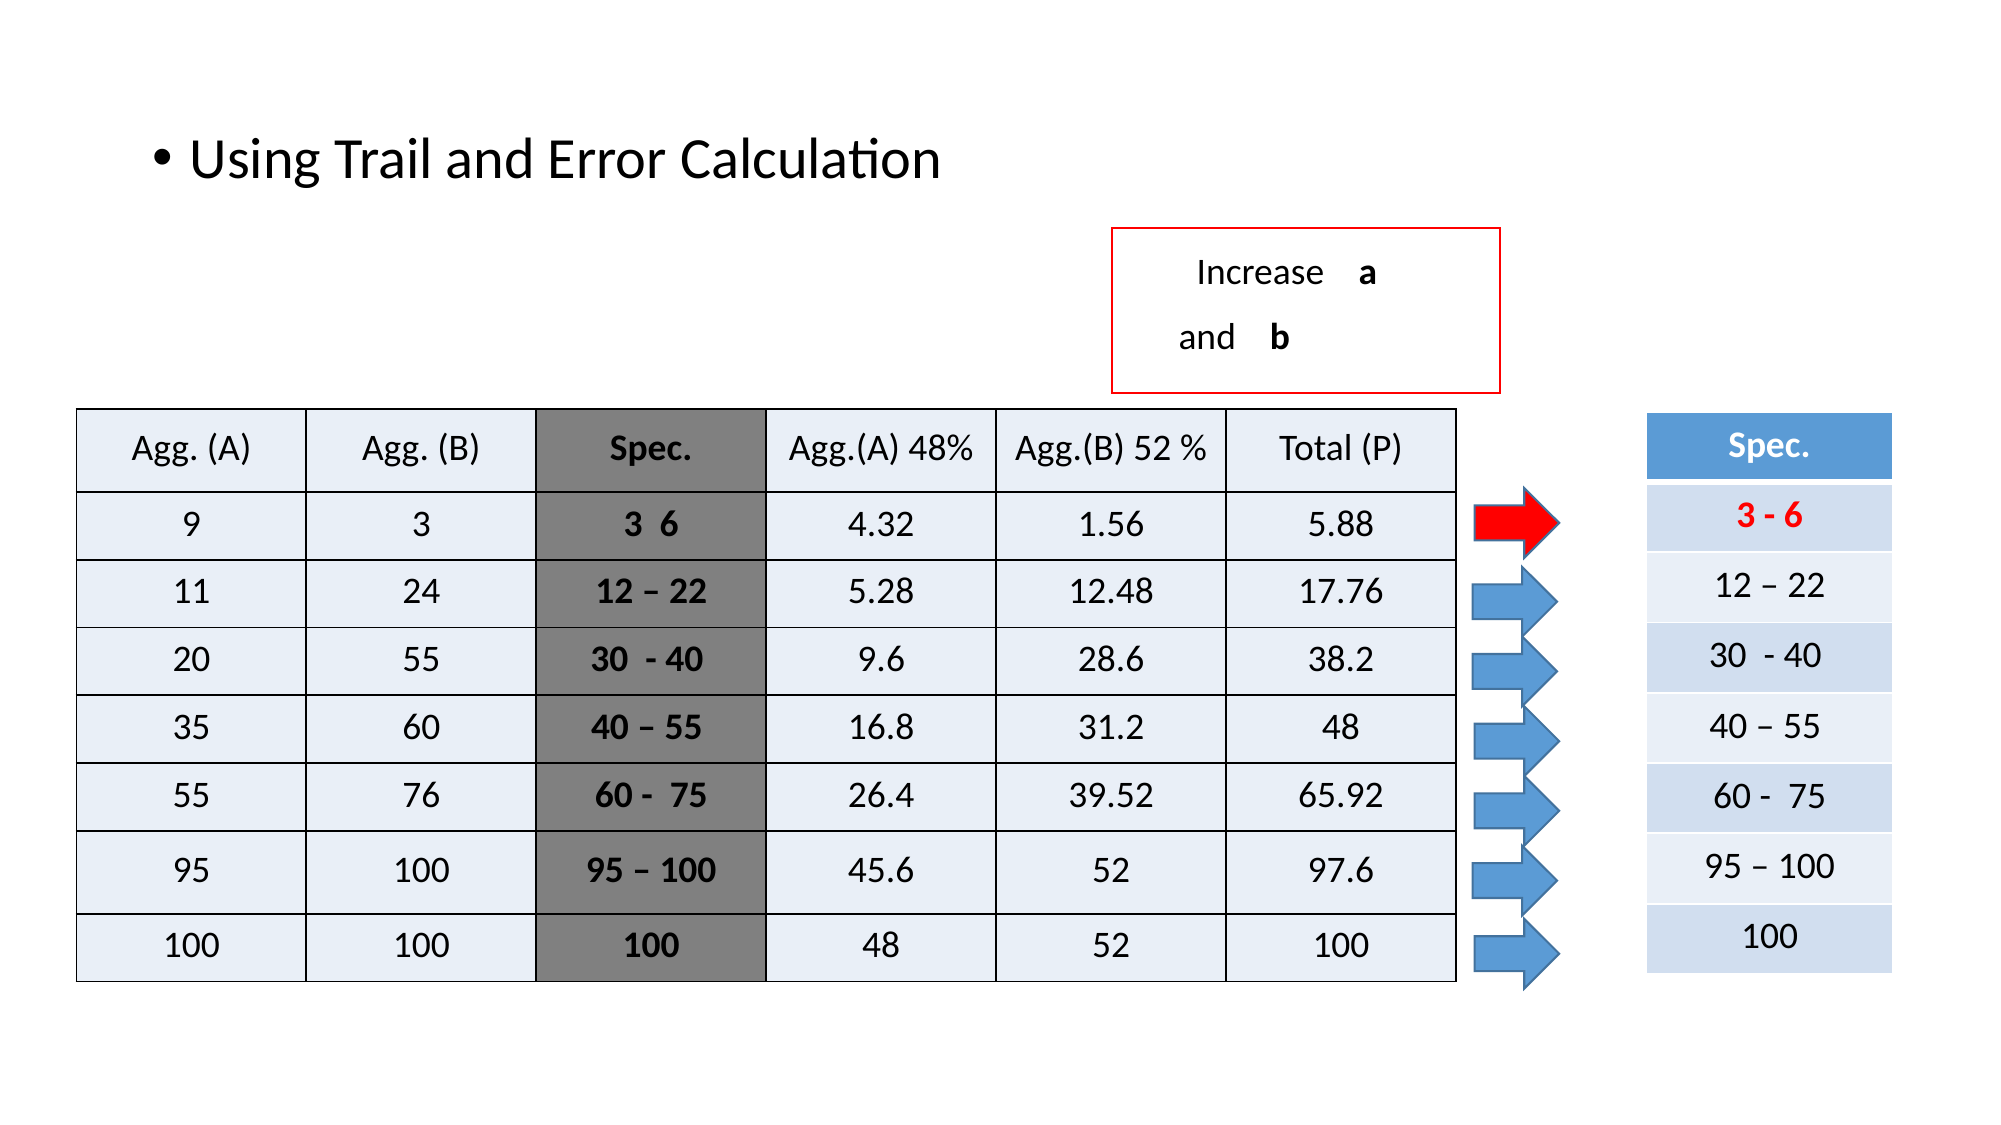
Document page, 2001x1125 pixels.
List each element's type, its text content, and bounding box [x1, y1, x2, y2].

table_cell 95 – 100 [1647, 834, 1892, 903]
table_cell 52 [997, 915, 1225, 981]
text_box [1473, 773, 1561, 847]
table_cell 97.6 [1227, 832, 1455, 913]
table_cell 45.6 [767, 832, 995, 913]
table_cell 30 - 40 [537, 628, 765, 694]
table_cell 3 6 [537, 493, 765, 559]
table_cell 100 [307, 915, 535, 981]
table_cell 55 [307, 628, 535, 694]
table_cell 60 - 75 [537, 764, 765, 830]
table_cell 12 – 22 [537, 561, 765, 627]
table_cell 76 [307, 764, 535, 830]
table_cell 17.76 [1227, 561, 1455, 627]
text_box [1473, 916, 1561, 992]
table_header Agg.(A) 48% [767, 410, 995, 491]
table_header Total (P) [1227, 410, 1455, 491]
table_cell 38.2 [1227, 628, 1455, 694]
table_cell 100 [537, 915, 765, 981]
table_cell 11 [77, 561, 305, 627]
table_cell 24 [307, 561, 535, 627]
table_cell 12 – 22 [1647, 553, 1892, 622]
table_cell 3 - 6 [1647, 485, 1892, 551]
table_cell 20 [77, 628, 305, 694]
table_cell 65.92 [1227, 764, 1455, 830]
table_cell 35 [77, 696, 305, 762]
table_cell 39.52 [997, 764, 1225, 830]
table_cell 100 [77, 915, 305, 981]
table_cell 100 [1647, 905, 1892, 973]
text_box [1471, 843, 1559, 918]
text_box [1473, 703, 1561, 776]
table_header Agg.(B) 52 % [997, 410, 1225, 491]
table_cell 31.2 [997, 696, 1225, 762]
table_cell 48 [1227, 696, 1455, 762]
table_cell 40 – 55 [537, 696, 765, 762]
table_cell 4.32 [767, 493, 995, 559]
table_cell 55 [77, 764, 305, 830]
table_cell 5.28 [767, 561, 995, 627]
table_cell 26.4 [767, 764, 995, 830]
table_cell 9 [77, 493, 305, 559]
table_header Agg. (B) [307, 410, 535, 491]
table_cell 28.6 [997, 628, 1225, 694]
table_header Spec. [537, 410, 765, 491]
text_box [1473, 485, 1561, 561]
table_cell 52 [997, 832, 1225, 913]
table_cell 5.88 [1227, 493, 1455, 559]
table_header Spec. [1647, 413, 1892, 479]
table_cell 48 [767, 915, 995, 981]
table_header Agg. (A) [77, 410, 305, 491]
table_cell 9.6 [767, 628, 995, 694]
table_cell 100 [1227, 915, 1455, 981]
table_cell 95 [77, 832, 305, 913]
table_cell 95 – 100 [537, 832, 765, 913]
table_cell 100 [307, 832, 535, 913]
table_cell 12.48 [997, 561, 1225, 627]
table_cell 60 [307, 696, 535, 762]
table_cell 60 - 75 [1647, 764, 1892, 832]
text_box [1111, 227, 1501, 394]
table_cell 40 – 55 [1647, 694, 1892, 762]
table_cell 1.56 [997, 493, 1225, 559]
table_cell 3 [307, 493, 535, 559]
text_box [1471, 564, 1559, 636]
table_cell 30 - 40 [1647, 623, 1892, 692]
list Using Trail and Error Calculation [137, 120, 1863, 1014]
text_box [1471, 634, 1559, 709]
table_cell 16.8 [767, 696, 995, 762]
